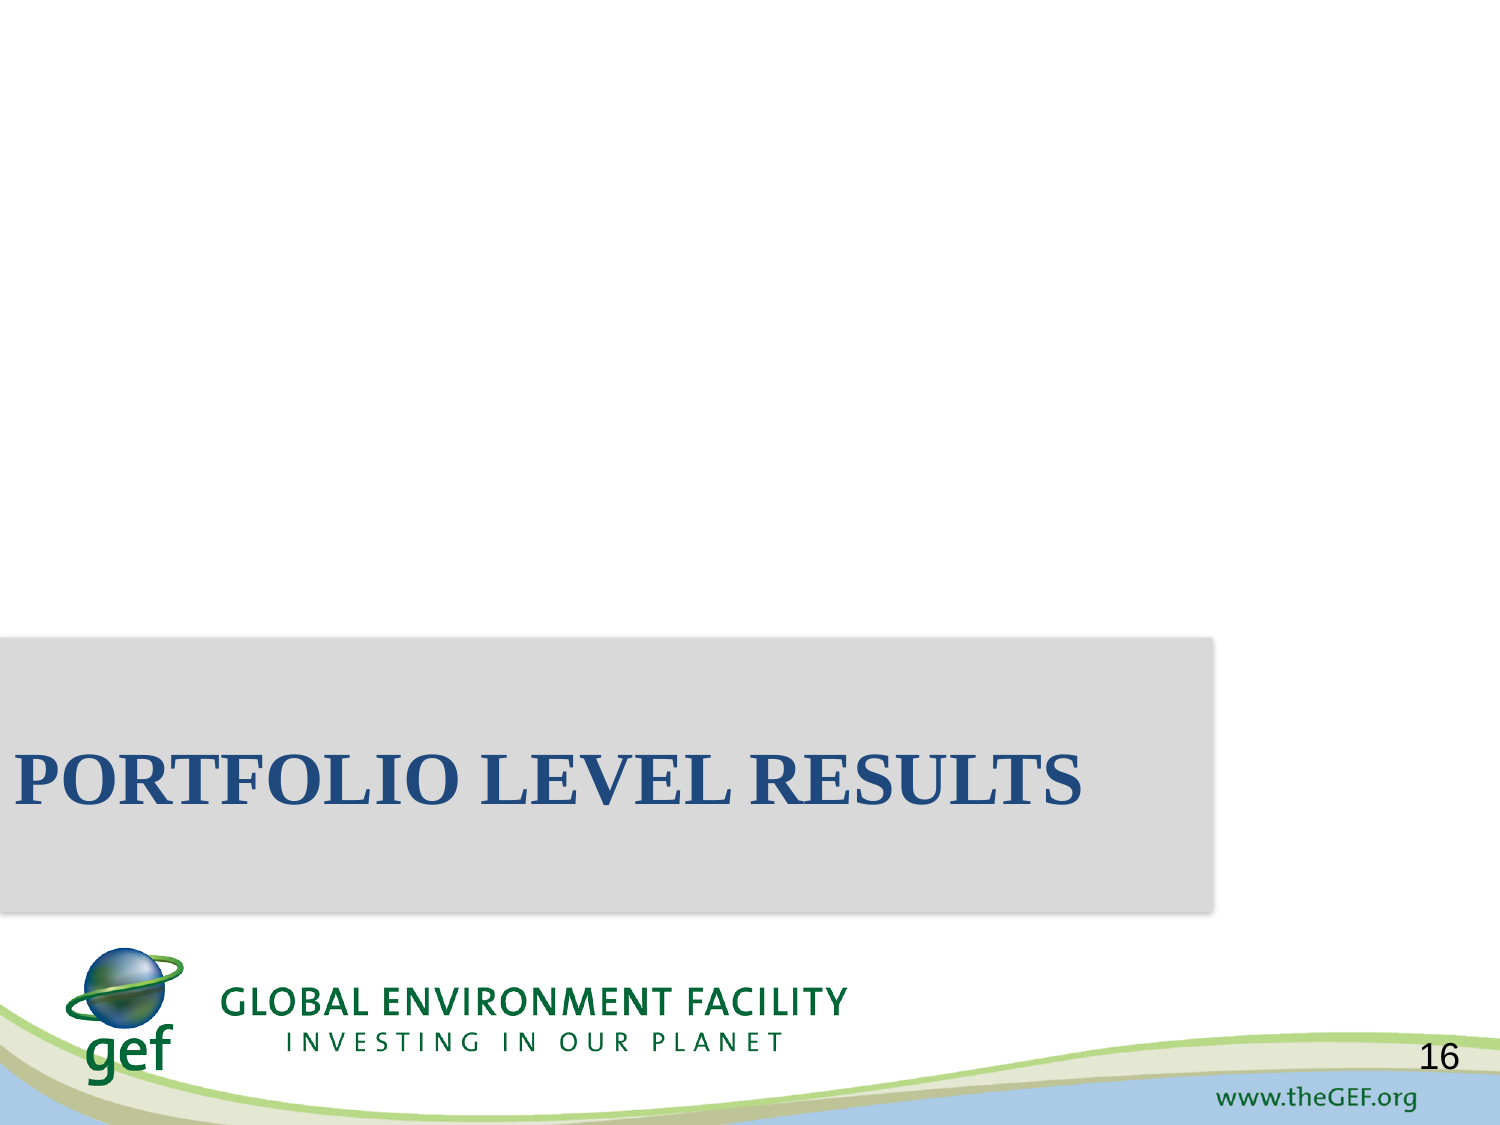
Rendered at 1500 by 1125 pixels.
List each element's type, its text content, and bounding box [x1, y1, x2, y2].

text_box Portfolio Level Results [0, 637, 1213, 913]
slide_number 16 [1387, 1012, 1500, 1095]
picture [0, 920, 1500, 1125]
